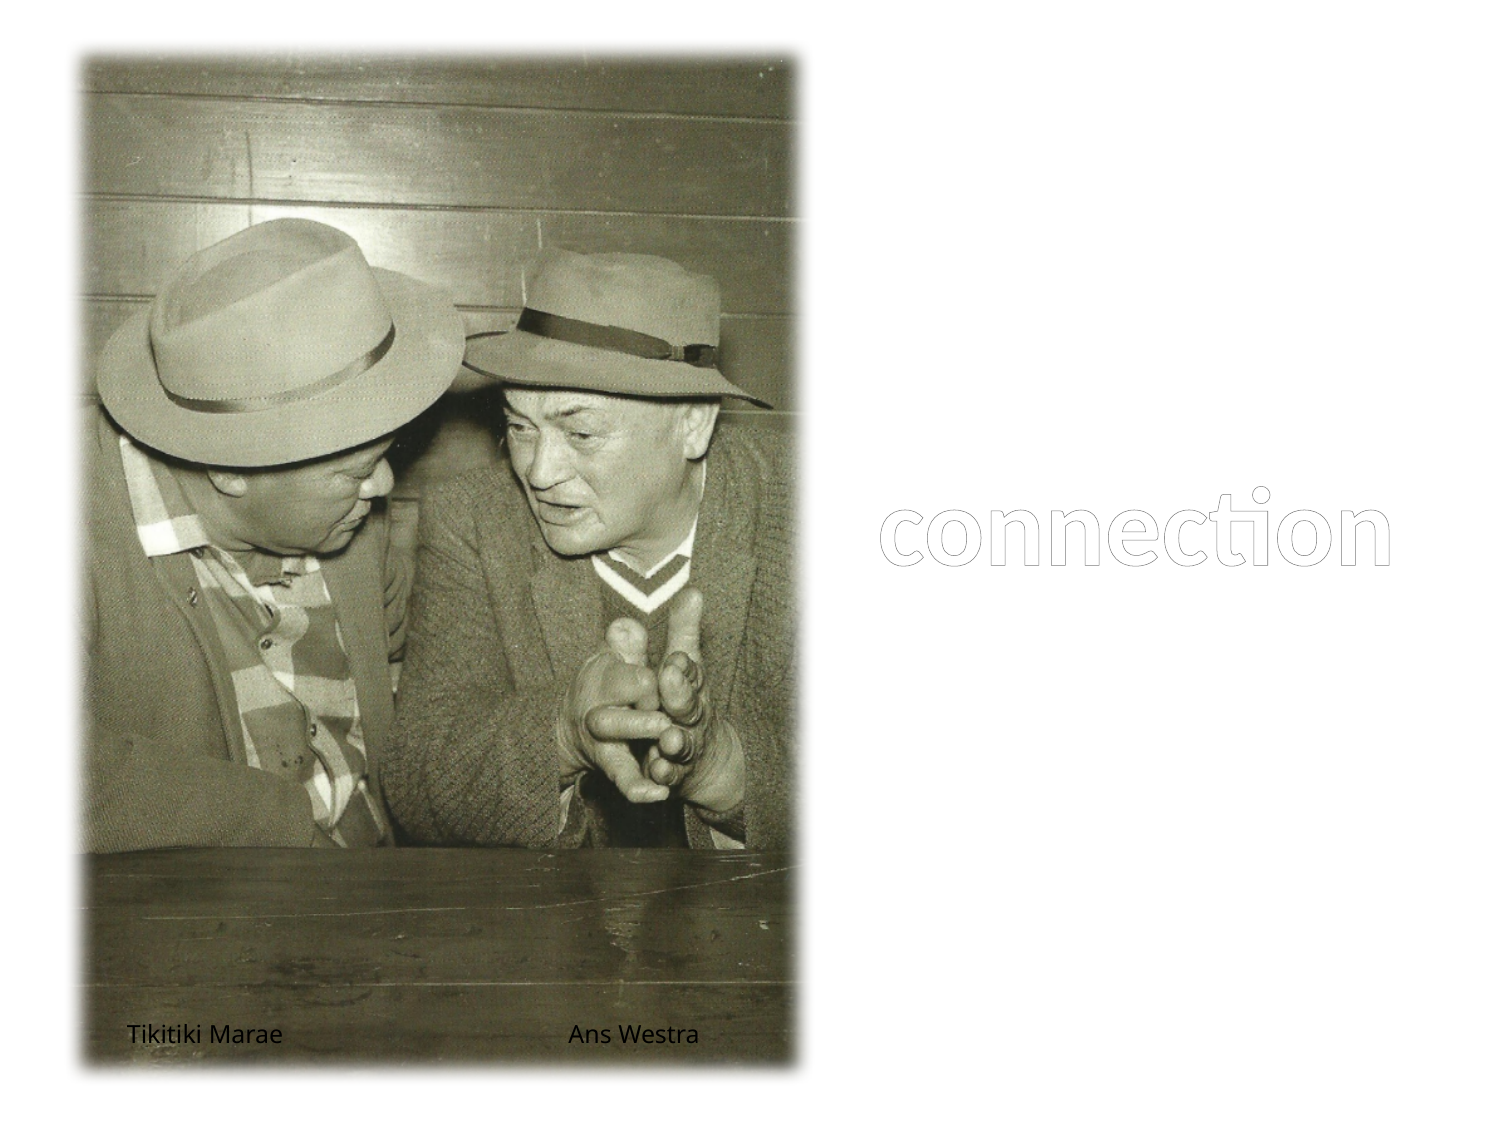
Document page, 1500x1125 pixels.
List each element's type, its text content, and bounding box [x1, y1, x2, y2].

picture [64, 38, 815, 1086]
text_box connection [819, 445, 1459, 596]
